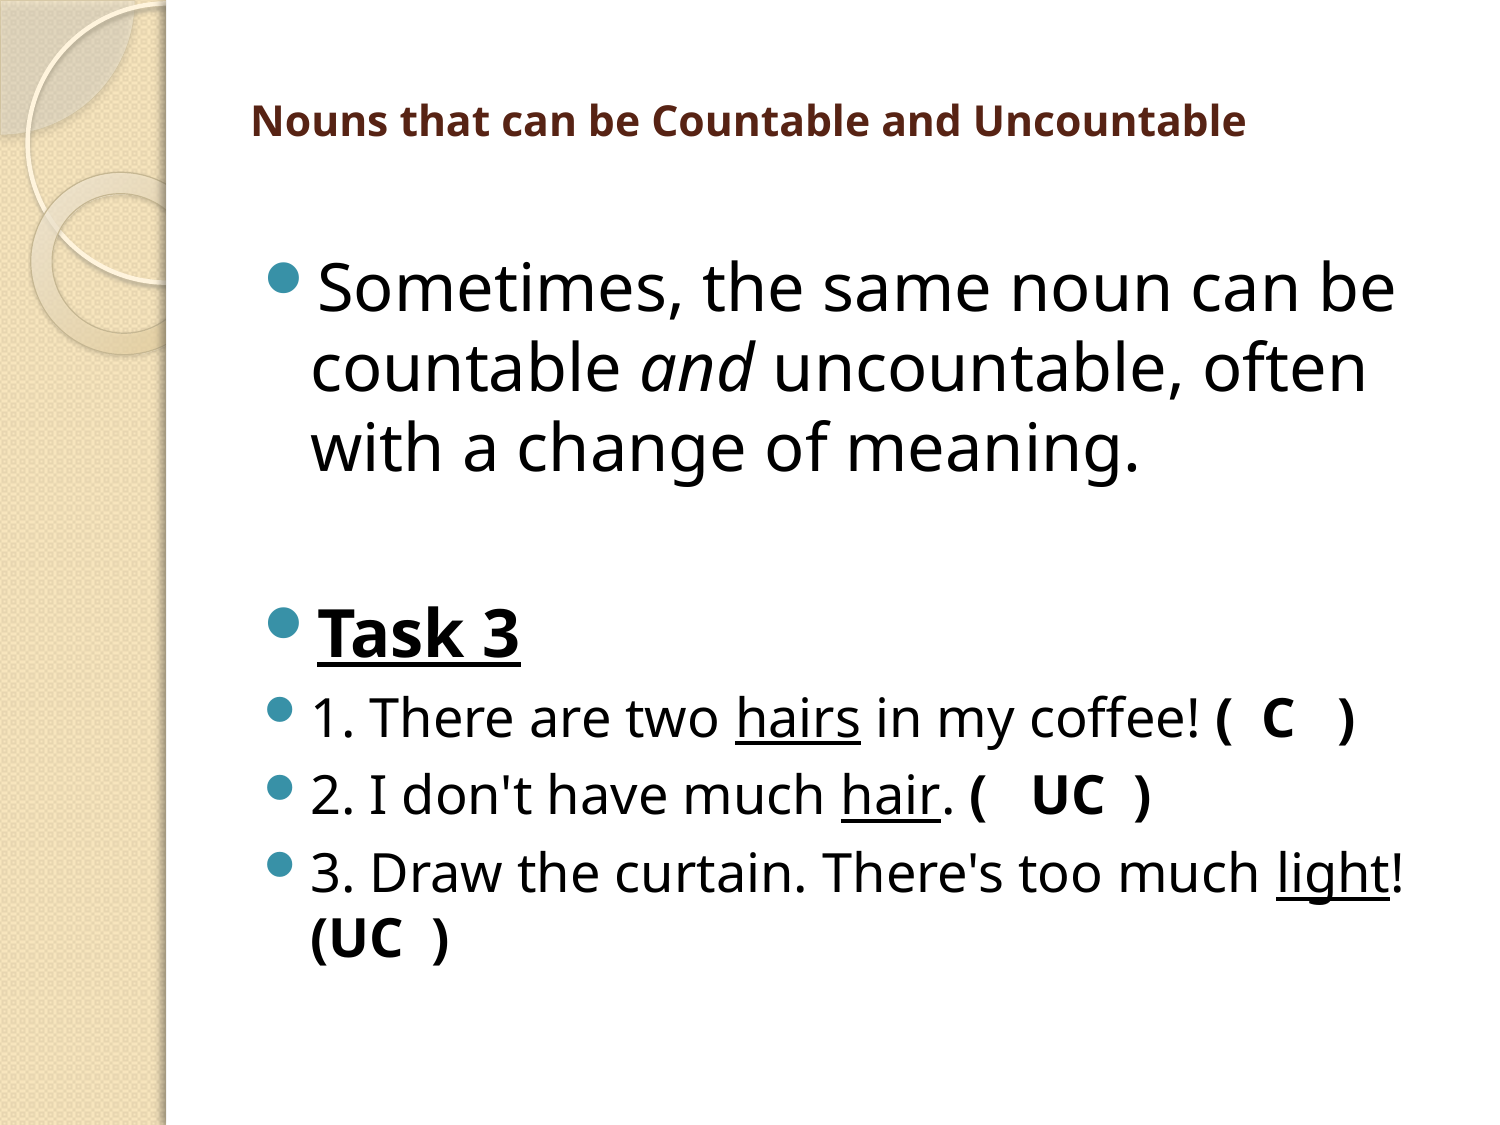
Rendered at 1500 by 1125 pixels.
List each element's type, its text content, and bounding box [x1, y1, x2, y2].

list Sometimes, the same noun can be countable and uncountable, often with a change of meaning. Task 3 1. There are two hairs in my coffee! ( C ) 2. I don't have much hair. ( UC ) 3. Draw the curtain. There's too much light! (UC ) [235, 237, 1466, 1025]
title Nouns that can be Countable and Uncountable [235, 45, 1466, 233]
